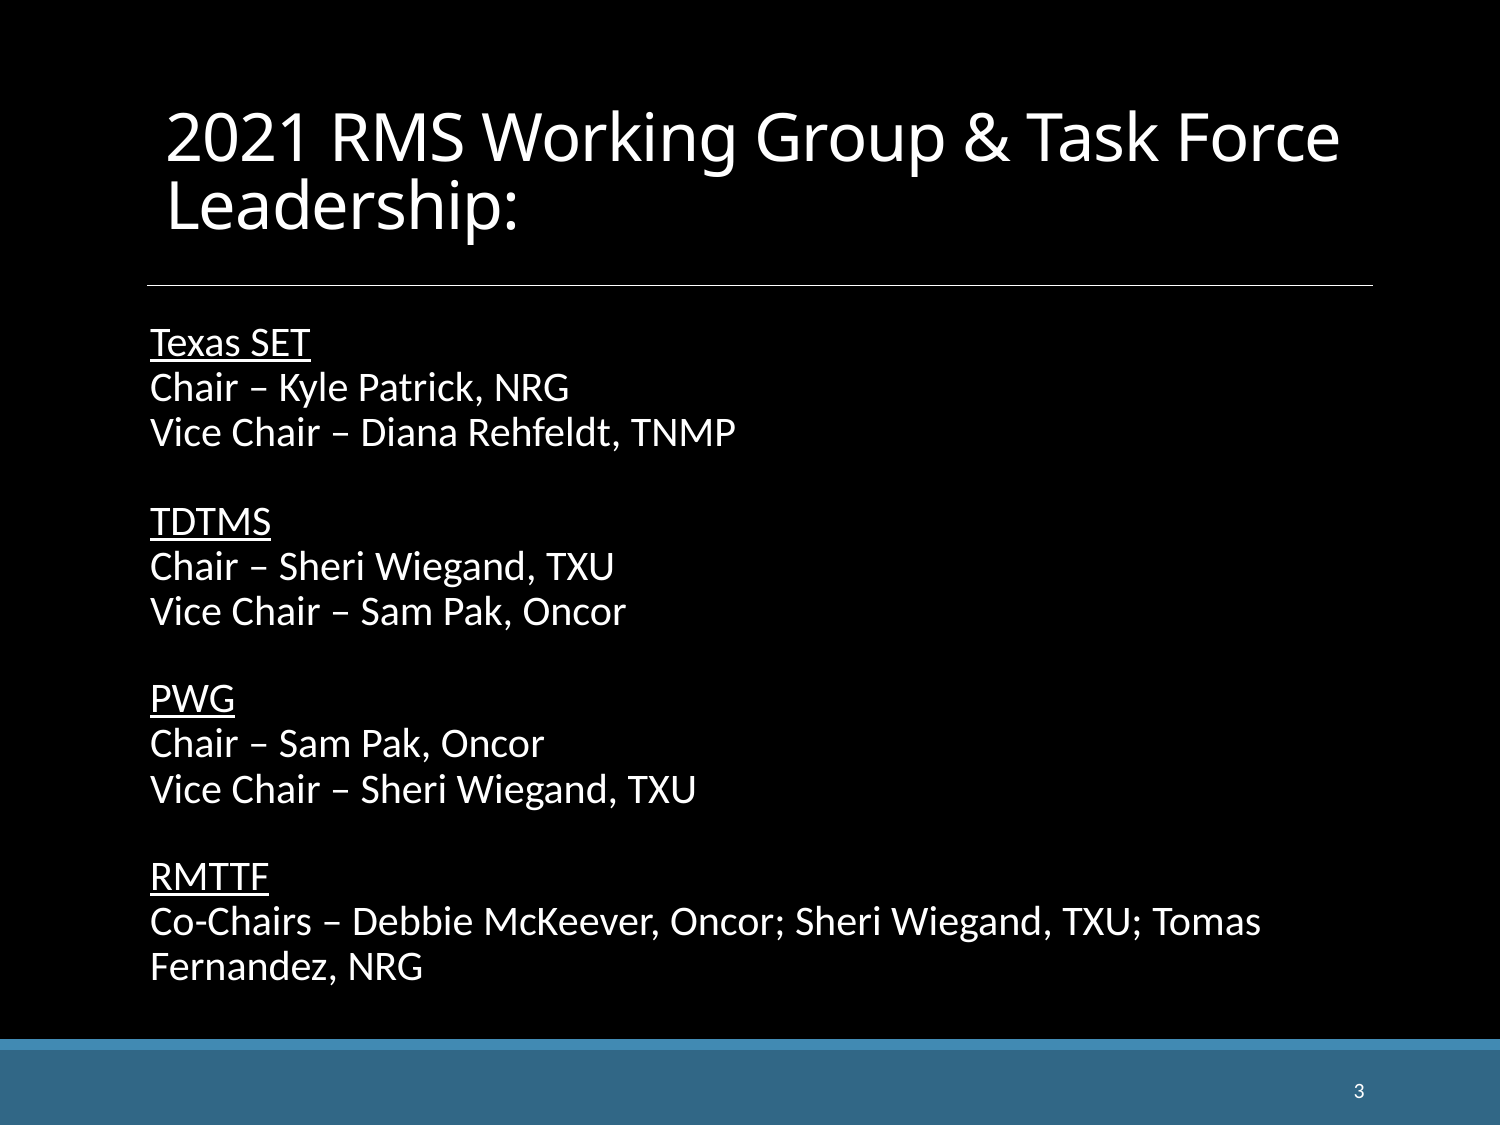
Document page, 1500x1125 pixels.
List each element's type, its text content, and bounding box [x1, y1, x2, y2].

list Texas SET Chair – Kyle Patrick, NRG Vice Chair – Diana Rehfeldt, TNMP TDTMS Chair – Sheri Wiegand, TXU Vice Chair – Sam Pak, Oncor PWG Chair – Sam Pak, Oncor Vice Chair – Sheri Wiegand, TXU RMTTF Co-Chairs – Debbie McKeever, Oncor; Sheri Wiegand, TXU; Tomas Fernandez, NRG [150, 312, 1413, 1000]
slide_number 3 [1218, 1059, 1380, 1120]
title 2021 RMS Working Group & Task Force Leadership: [150, 75, 1450, 275]
